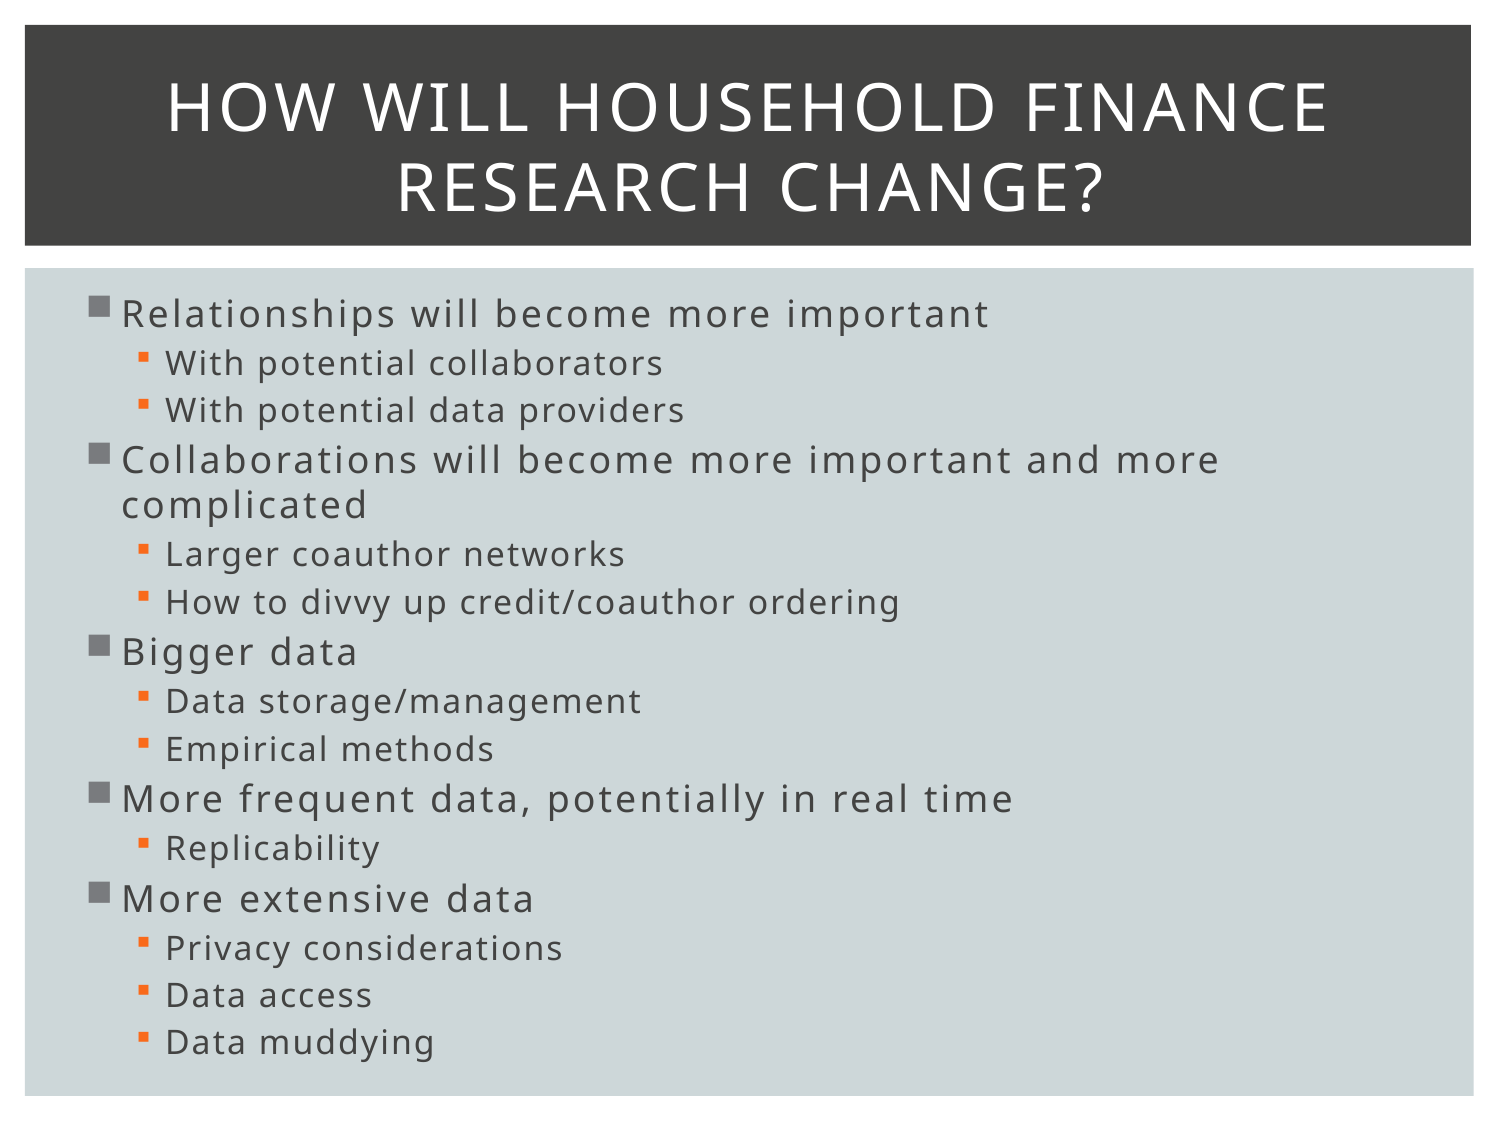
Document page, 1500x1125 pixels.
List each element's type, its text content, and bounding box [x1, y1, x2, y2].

title How Will Household Finance Research Change? [62, 58, 1438, 232]
list Relationships will become more important With potential collaborators With potential data providers Collaborations will become more important and more complicated Larger coauthor networks How to divvy up credit/coauthor ordering Bigger data Data storage/management Empirical methods More frequent data, potentially in real time Replicability More extensive data Privacy considerations Data access Data muddying [62, 281, 1442, 1072]
